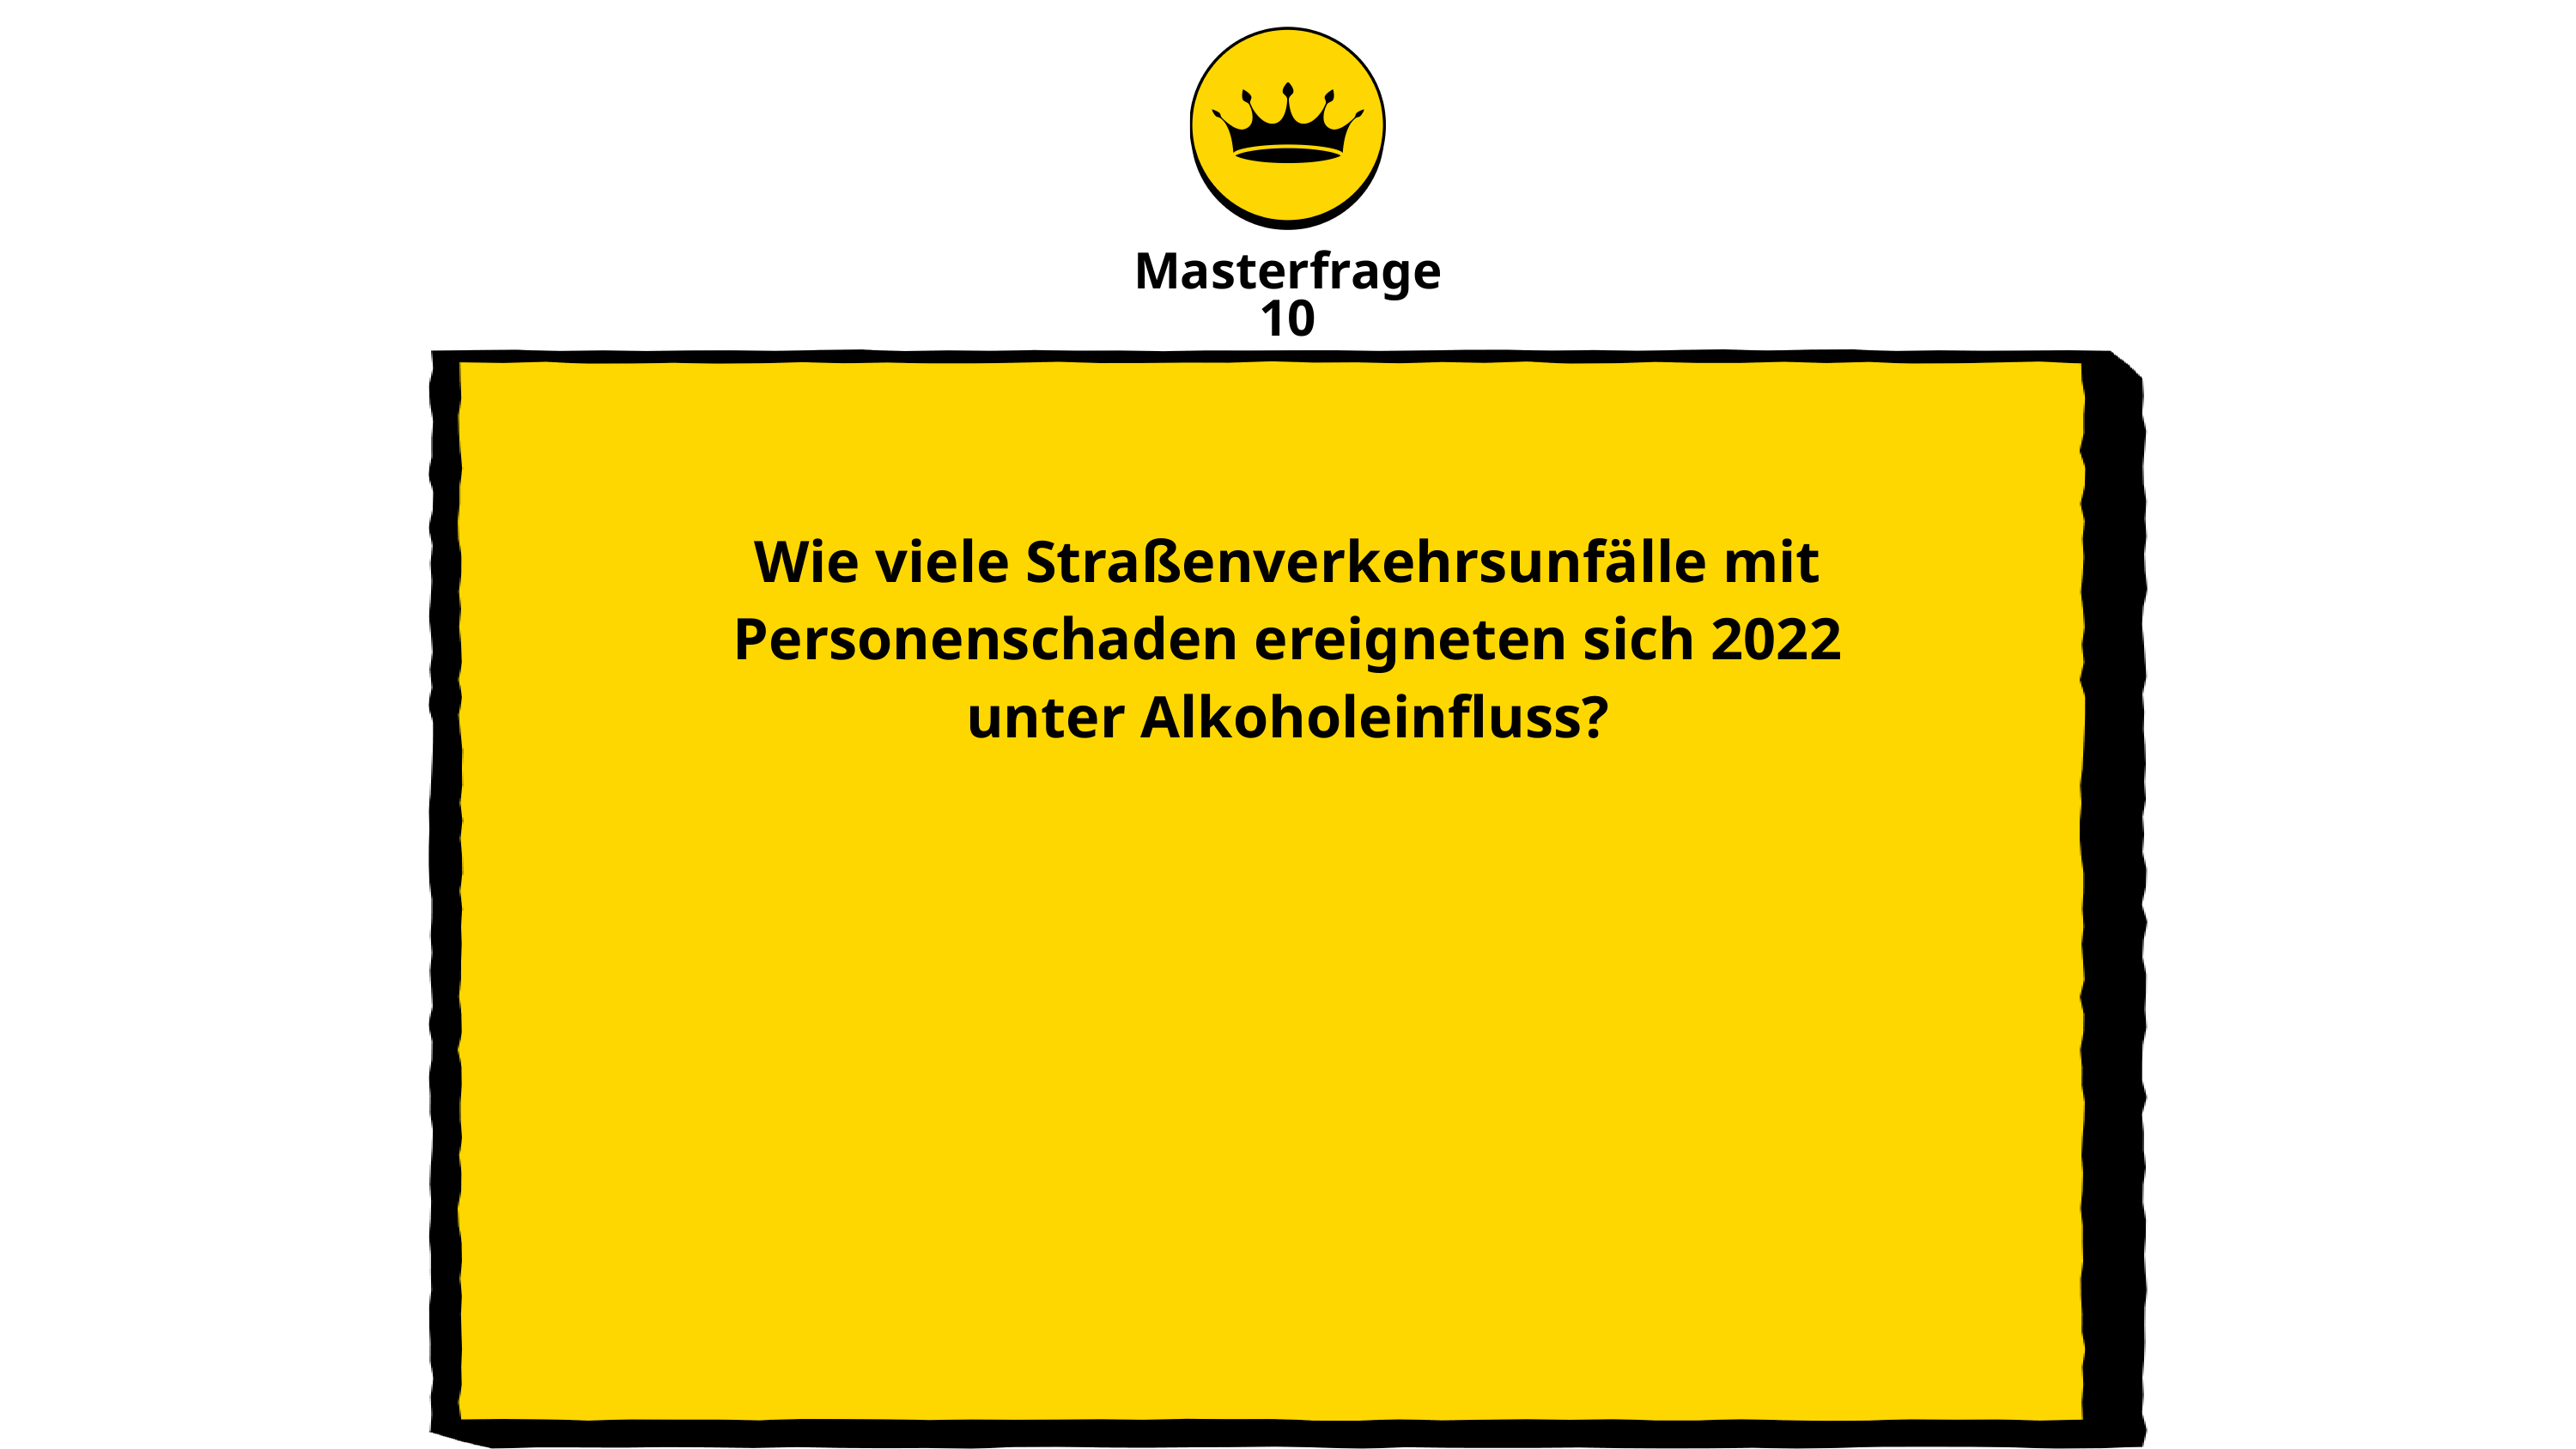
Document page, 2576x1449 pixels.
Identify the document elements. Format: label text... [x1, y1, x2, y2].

text_box [1189, 27, 1386, 230]
text_box [428, 349, 2148, 1449]
text_box Masterfrage 10 [643, 245, 1932, 352]
text_box [1212, 82, 1364, 163]
text_box Wie viele Straßenverkehrsunfälle mit Personenschaden ereigneten sich 2022 unter Alkoholeinfluss? [643, 509, 1932, 755]
